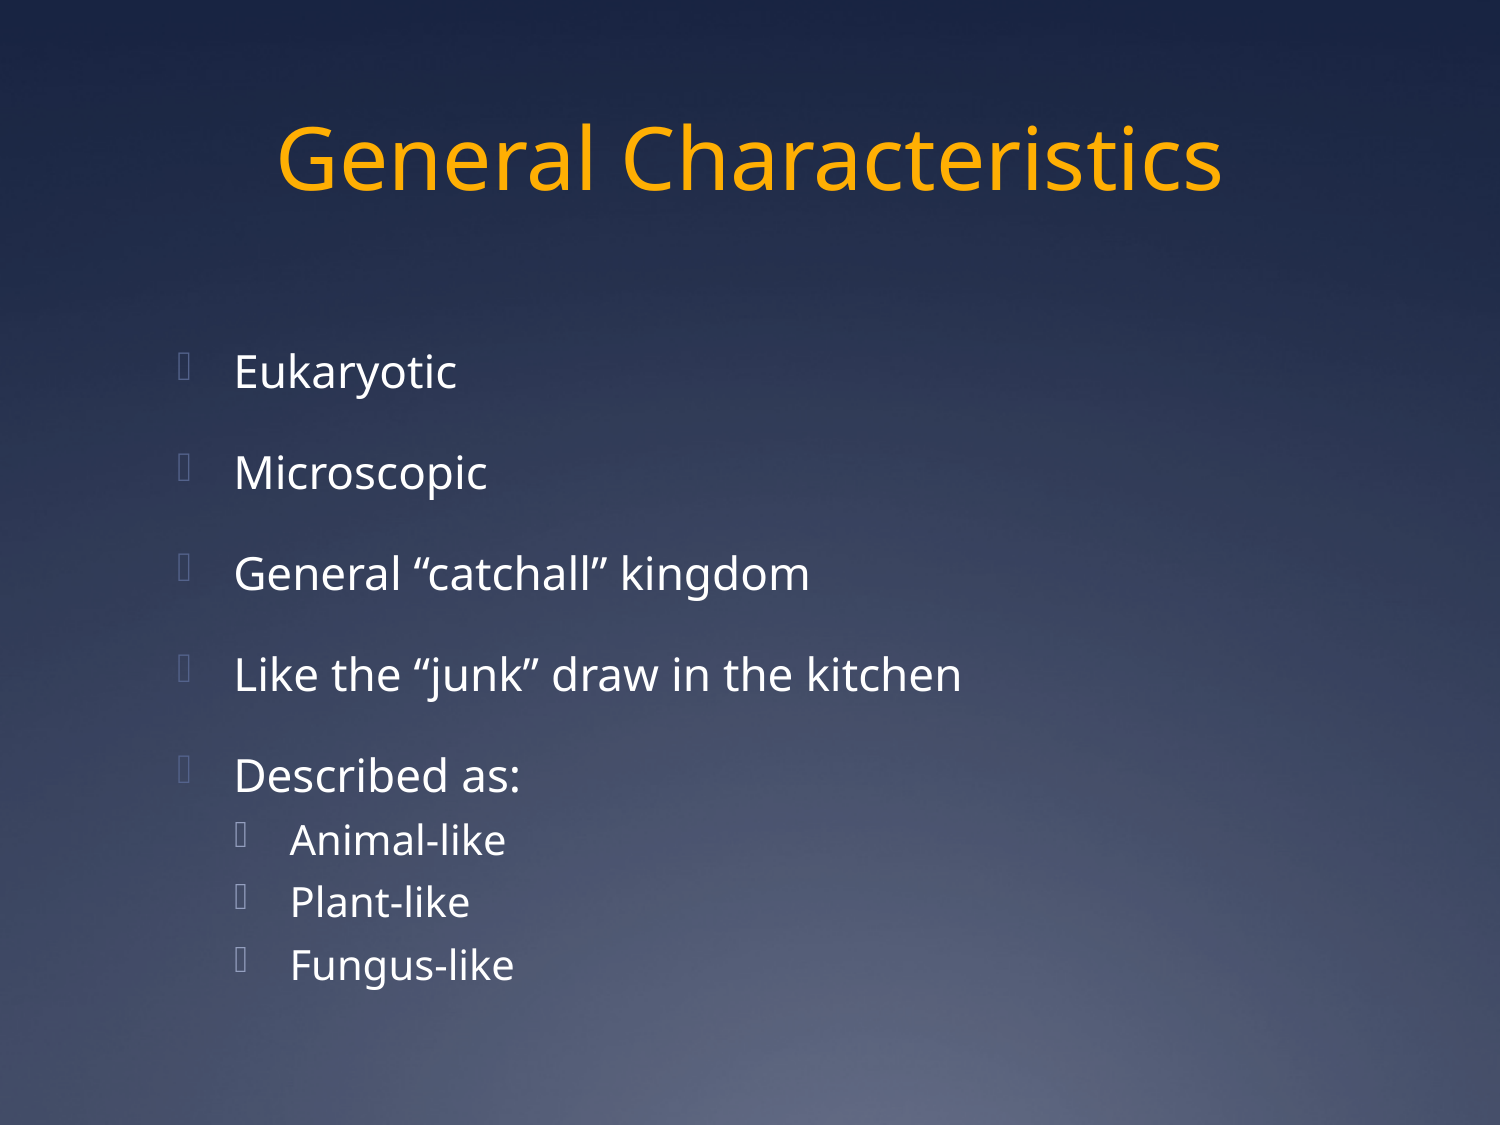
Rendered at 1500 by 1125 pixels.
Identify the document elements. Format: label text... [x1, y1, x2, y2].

list Eukaryotic Microscopic General “catchall” kingdom Like the “junk” draw in the kitchen Described as: Animal-like Plant-like Fungus-like [162, 335, 1338, 1005]
title General Characteristics [100, 95, 1400, 225]
